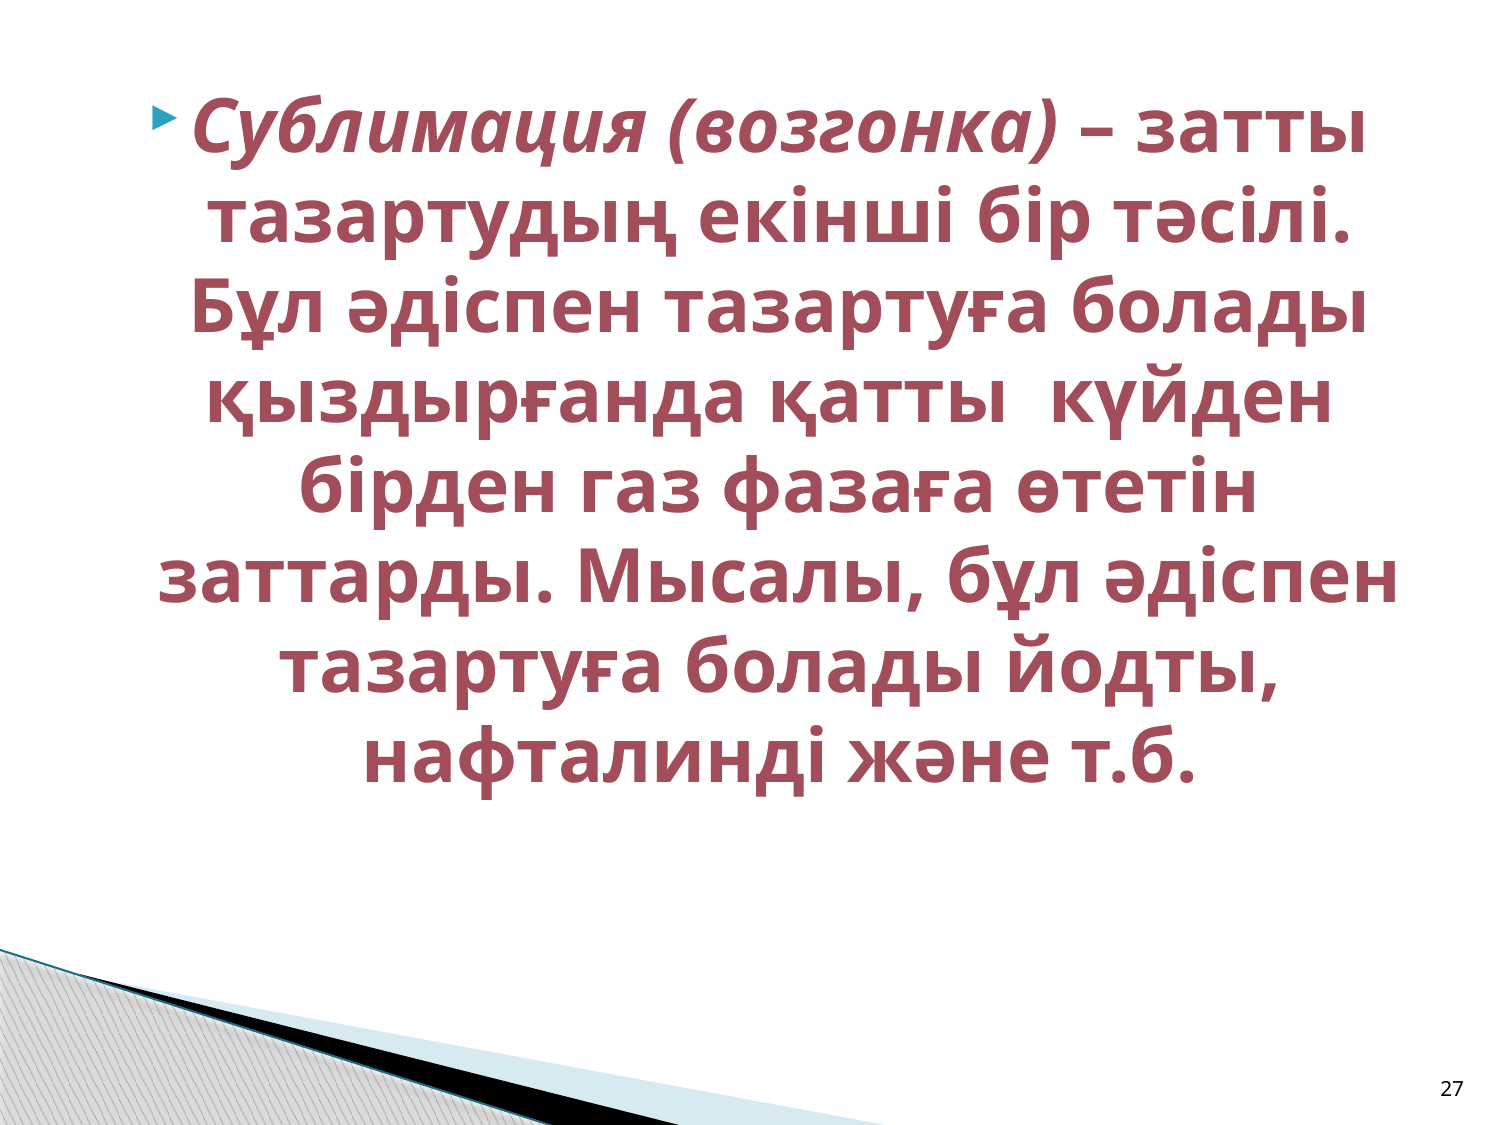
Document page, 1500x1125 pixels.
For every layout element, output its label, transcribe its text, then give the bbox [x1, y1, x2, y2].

list Сублимация (возгонка) – затты тазартудың екінші бір тәсілі. Бұл әдіспен тазартуға болады қыздырғанда қатты күйден бірден газ фазаға өтетін заттарды. Мысалы, бұл әдіспен тазартуға болады йодты, нафталинді және т.б. [74, 70, 1426, 986]
slide_number 27 [1418, 1051, 1479, 1112]
